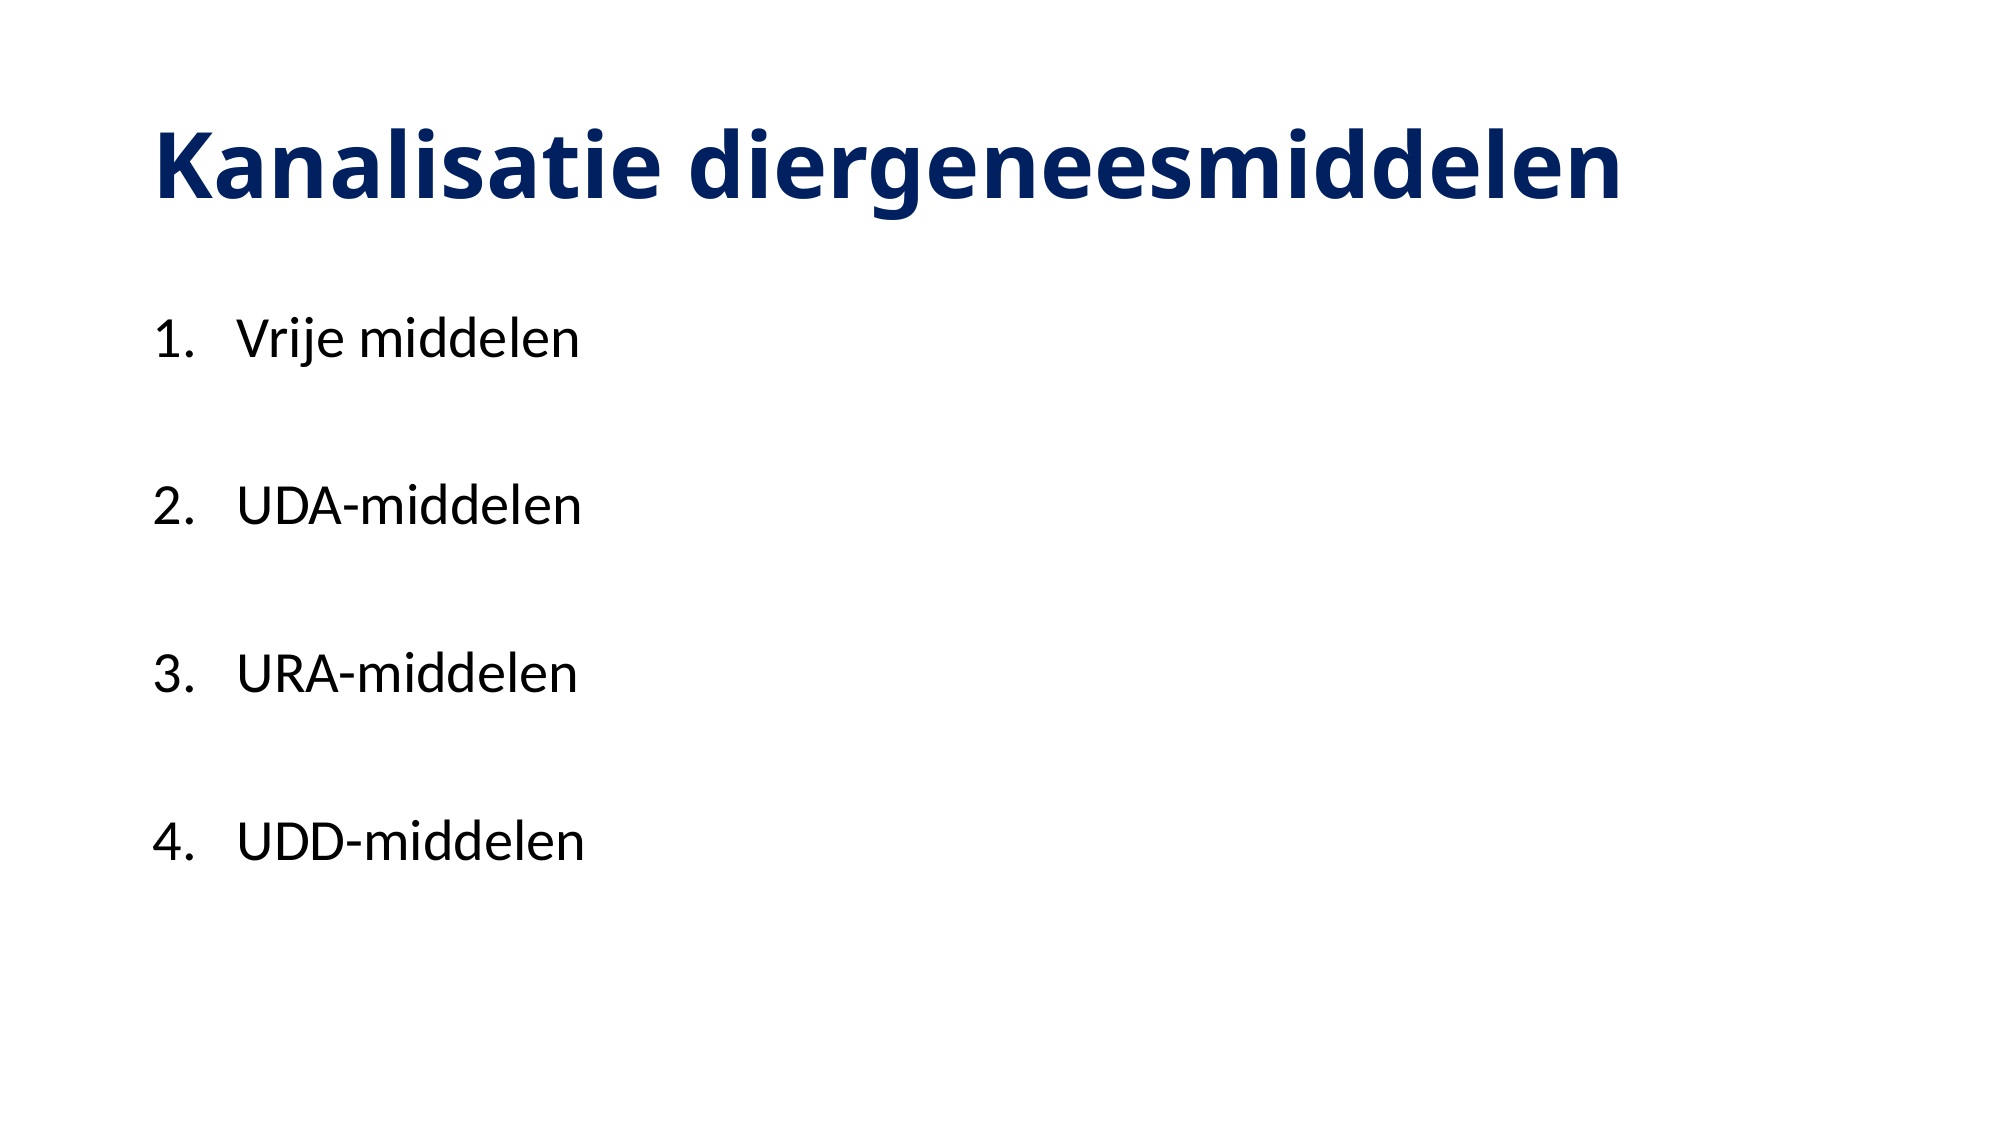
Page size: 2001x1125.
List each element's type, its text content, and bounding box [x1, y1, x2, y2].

title Kanalisatie diergeneesmiddelen [137, 59, 1863, 278]
list Vrije middelen UDA-middelen URA-middelen UDD-middelen [137, 299, 1863, 1014]
